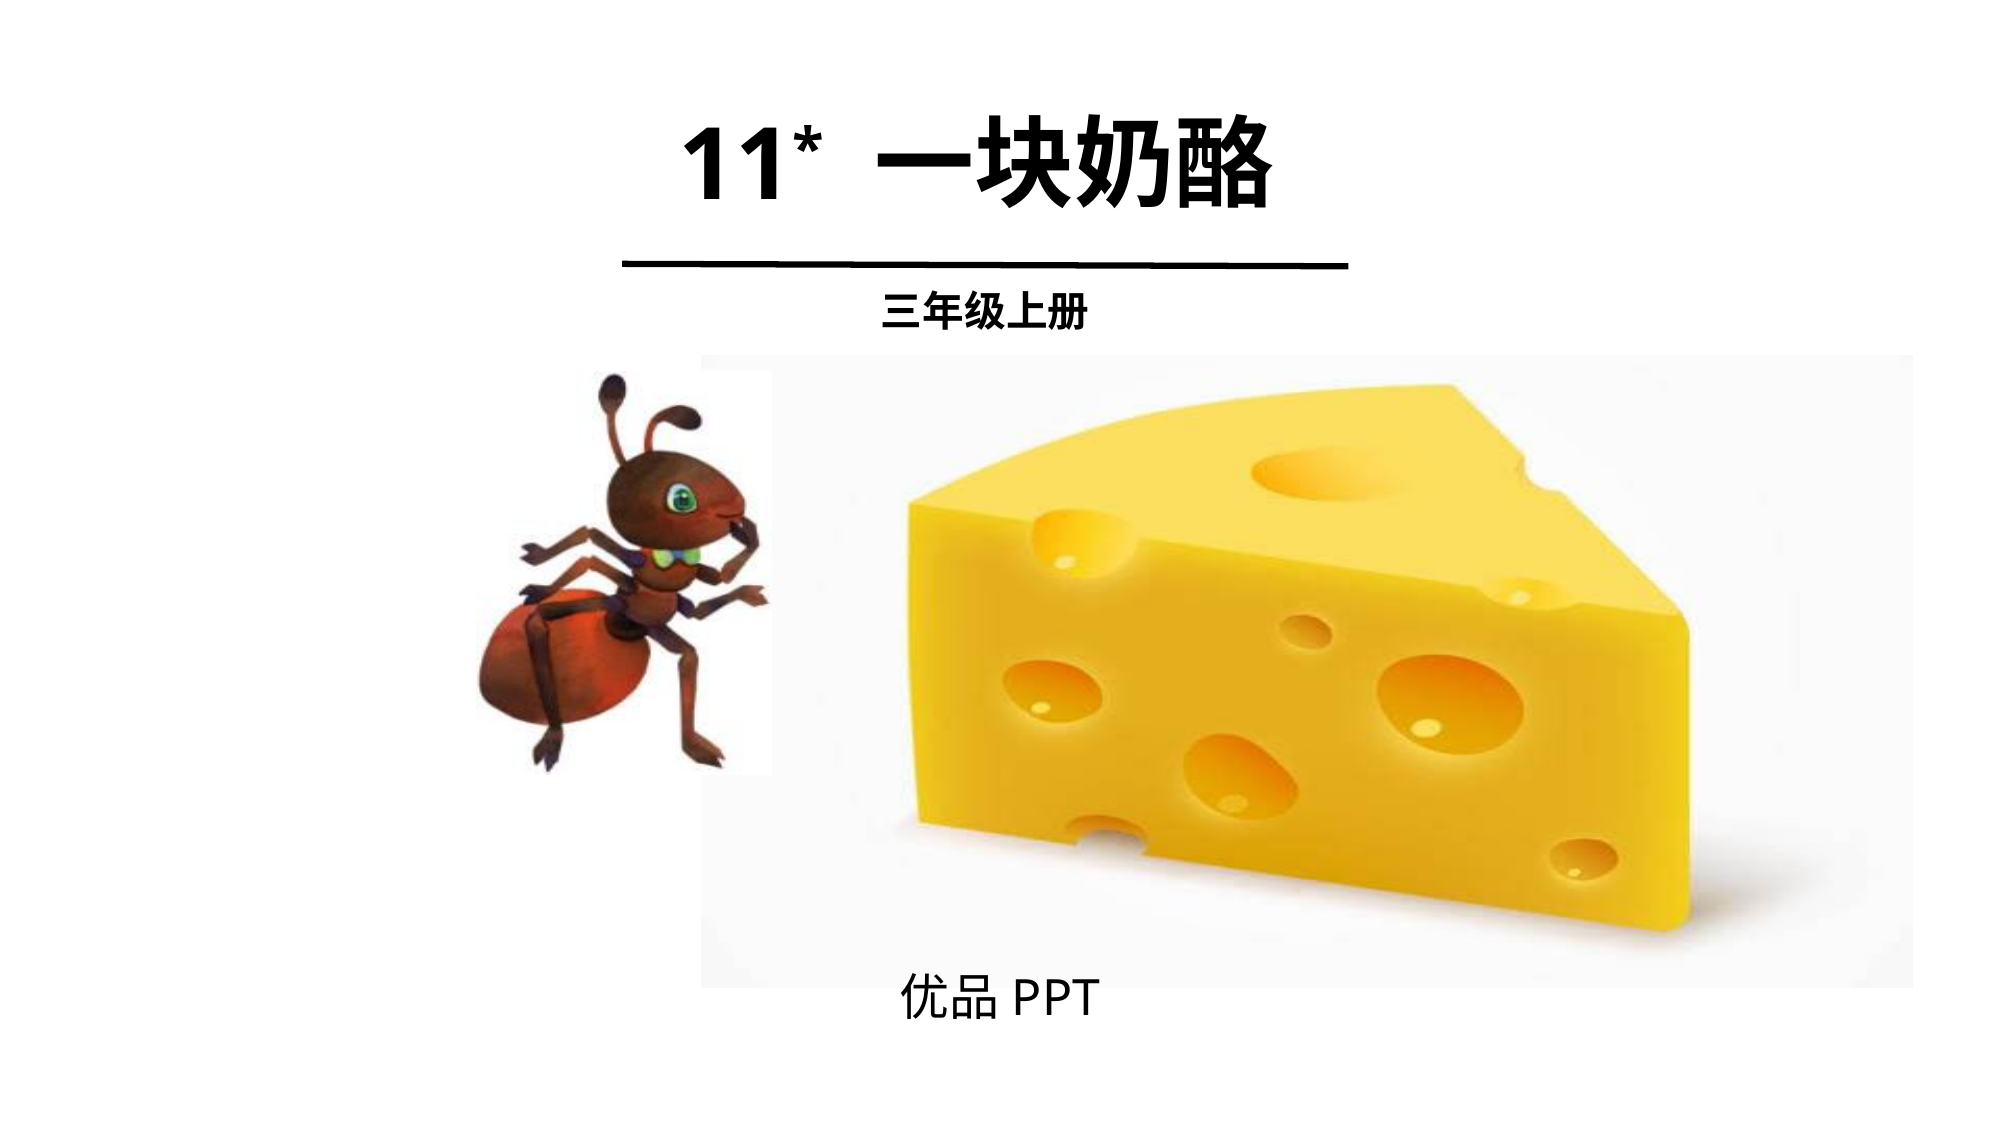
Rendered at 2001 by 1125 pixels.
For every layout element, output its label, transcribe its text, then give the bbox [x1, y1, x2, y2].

text_box 优品PPT [249, 952, 1750, 1033]
picture [476, 355, 1913, 988]
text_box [622, 263, 1349, 267]
text_box 三年级上册 [577, 276, 1393, 373]
text_box 11* 一块奶酪 [520, 92, 1433, 263]
